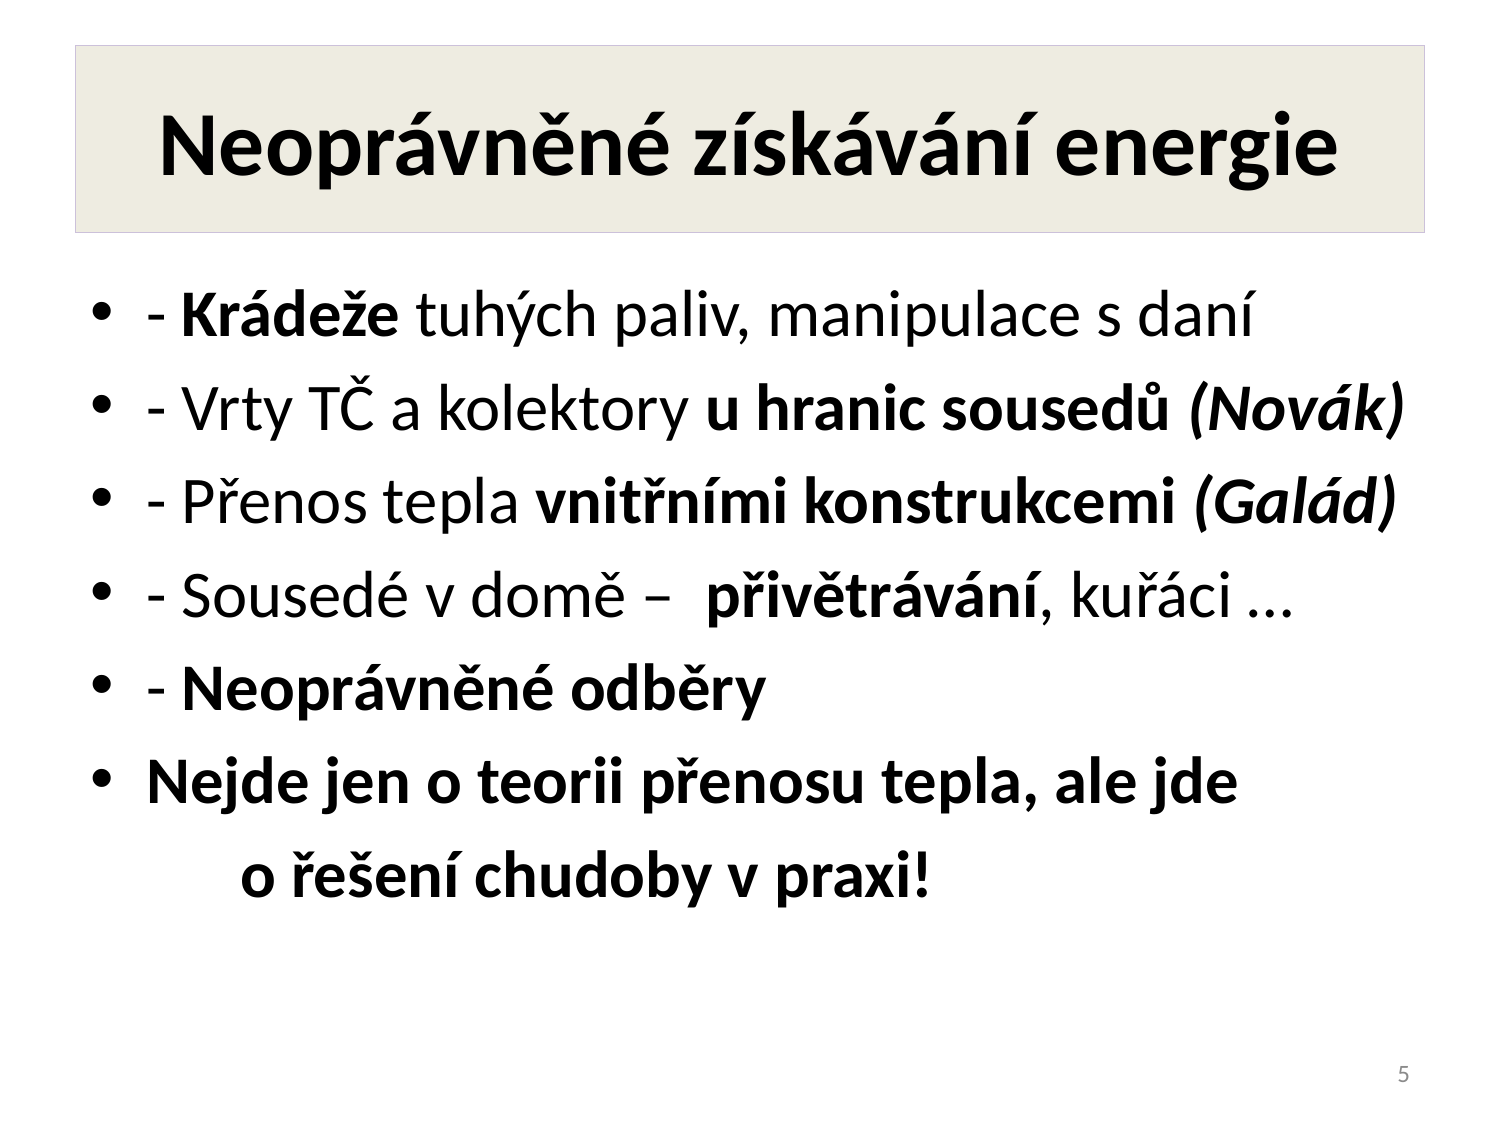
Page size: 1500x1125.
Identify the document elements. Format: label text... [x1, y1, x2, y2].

title Neoprávněné získávání energie [75, 45, 1425, 233]
list - Krádeže tuhých paliv, manipulace s daní - Vrty TČ a kolektory u hranic sousedů (Novák) - Přenos tepla vnitřními konstrukcemi (Galád) - Sousedé v domě – přivětrávání, kuřáci … - Neoprávněné odběry Nejde jen o teorii přenosu tepla, ale jde o řešení chudoby v praxi! [75, 262, 1425, 1005]
slide_number 5 [1074, 1042, 1425, 1103]
